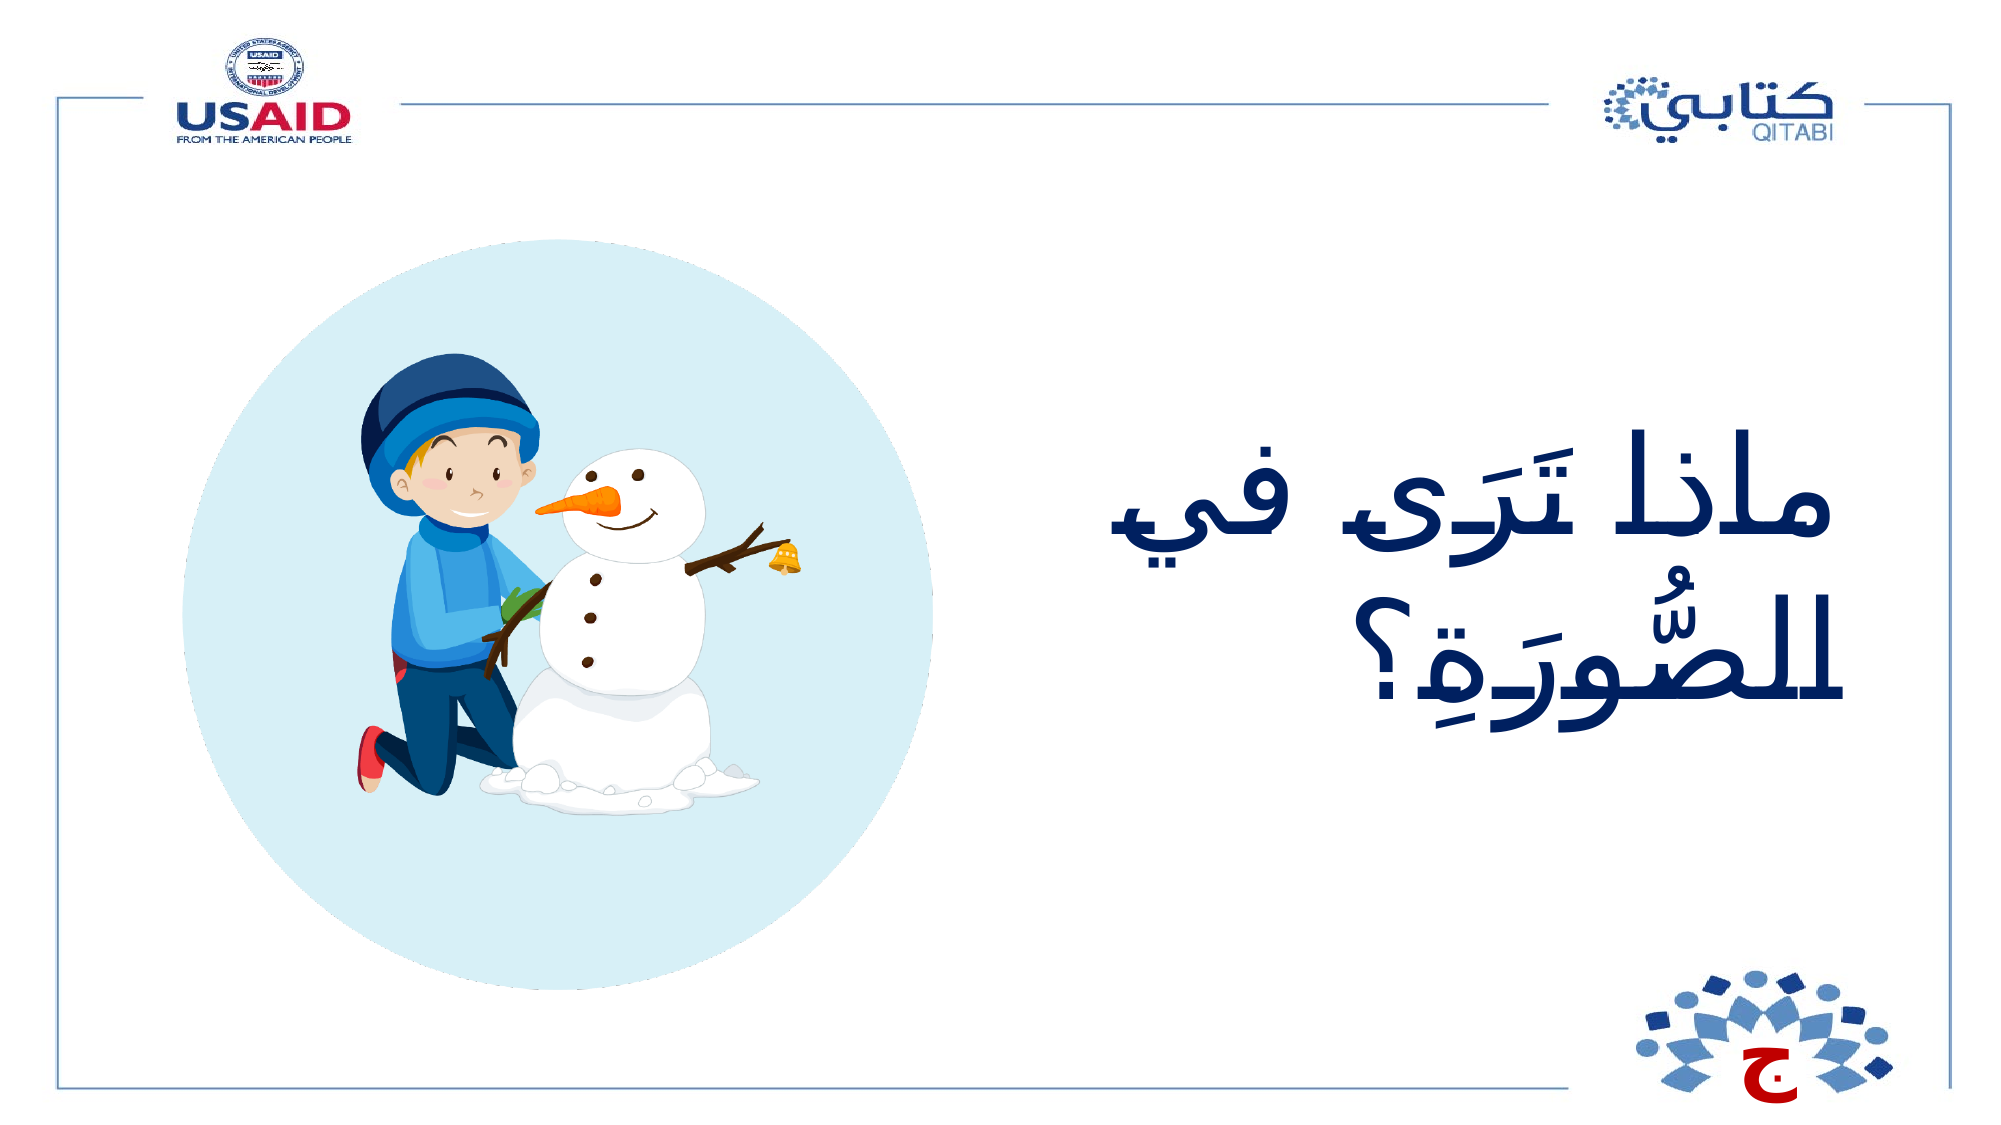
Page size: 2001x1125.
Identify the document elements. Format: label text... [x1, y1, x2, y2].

text_box ج [1722, 992, 1813, 1108]
title ماذا تَرَى في الصُّورَةِ؟ [1067, 484, 1857, 640]
picture [0, 1, 2000, 1124]
